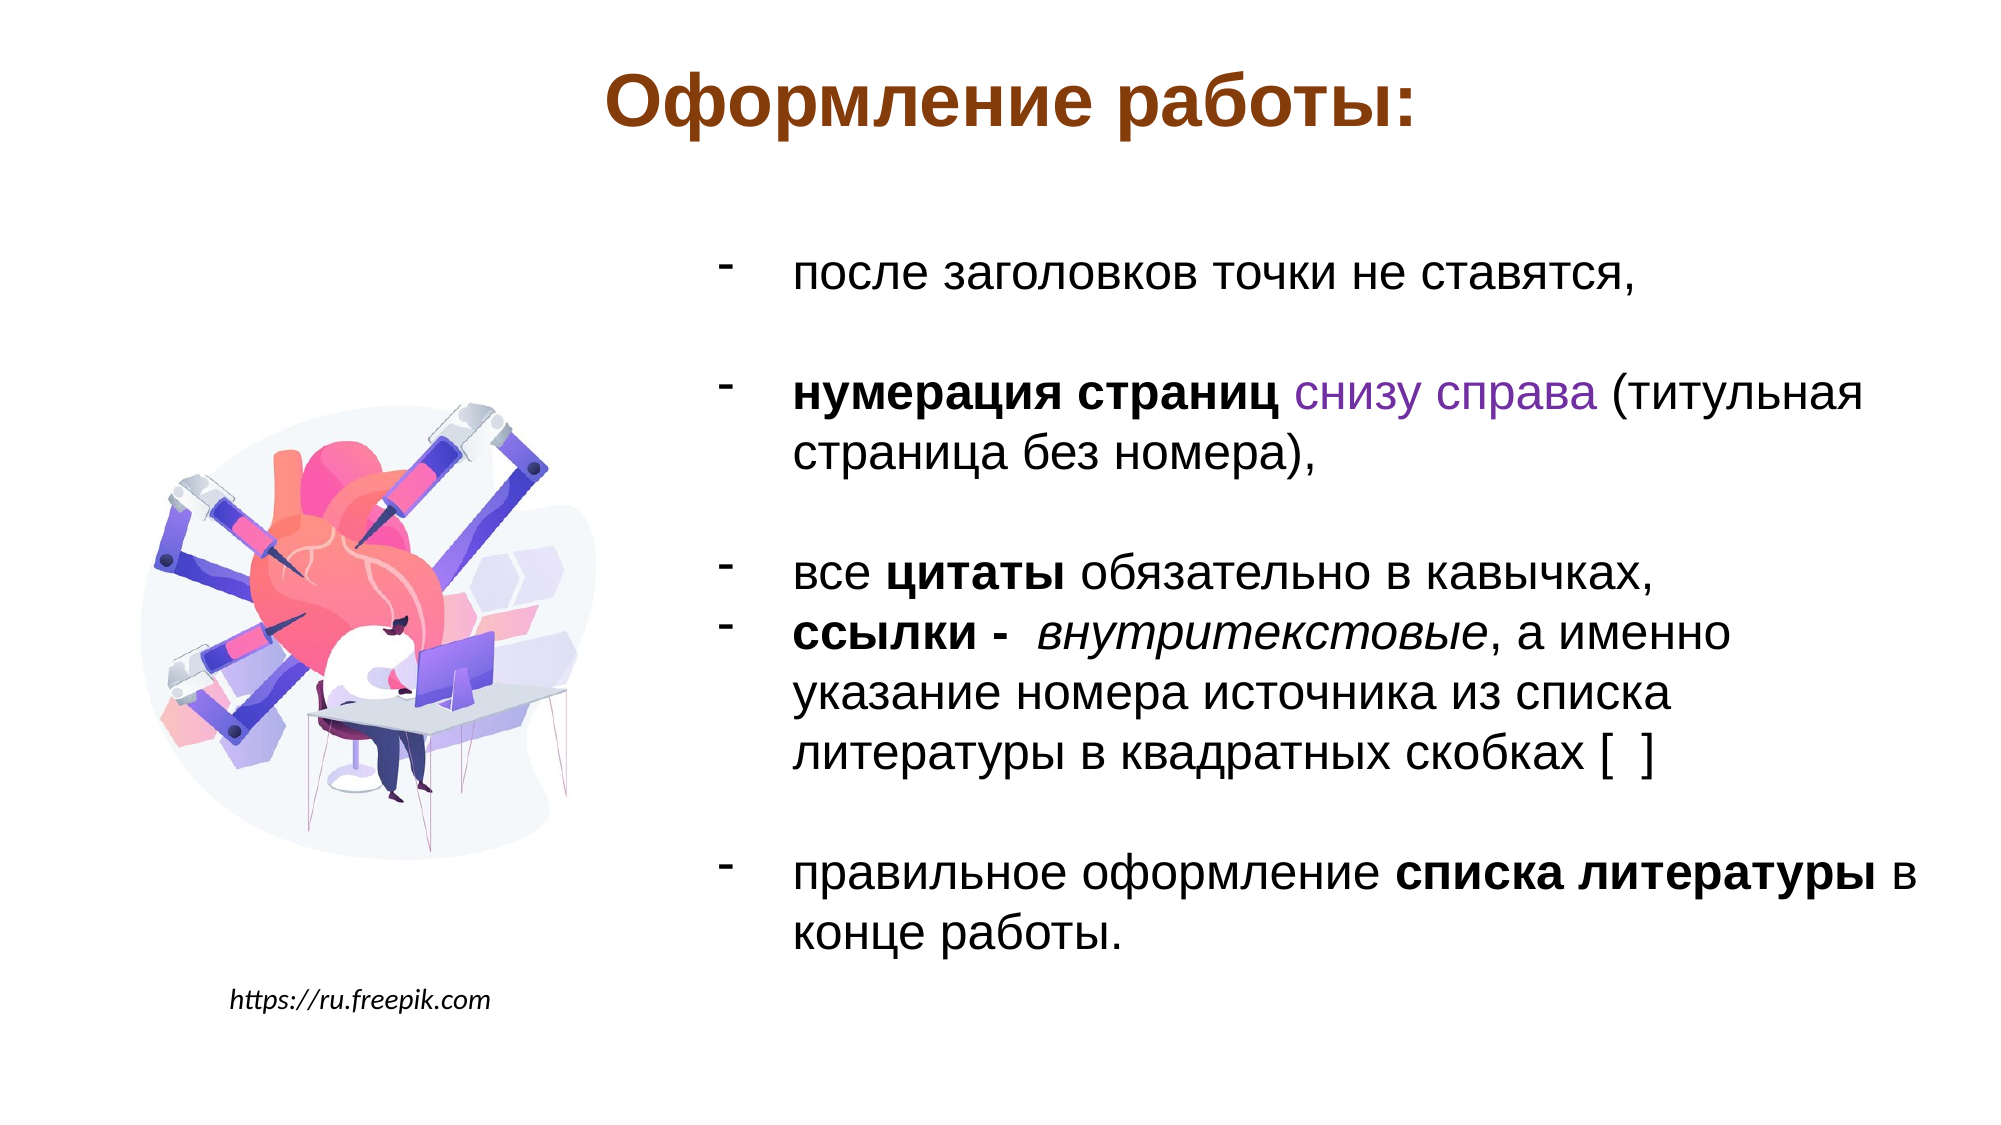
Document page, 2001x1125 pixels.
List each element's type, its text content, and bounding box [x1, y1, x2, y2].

text_box Оформление работы: [93, 15, 1931, 188]
text_box после заголовков точки не ставятся, нумерация страниц снизу справа (титульная страница без номера), все цитаты обязательно в кавычках, ссылки - внутритекстовые, а именно указание номера источника из списка литературы в квадратных скобках [ ] правильное оформление списка литературы в конце работы. [702, 231, 1956, 967]
text_box https://ru.freepik.com [56, 972, 665, 1023]
picture [65, 328, 671, 934]
